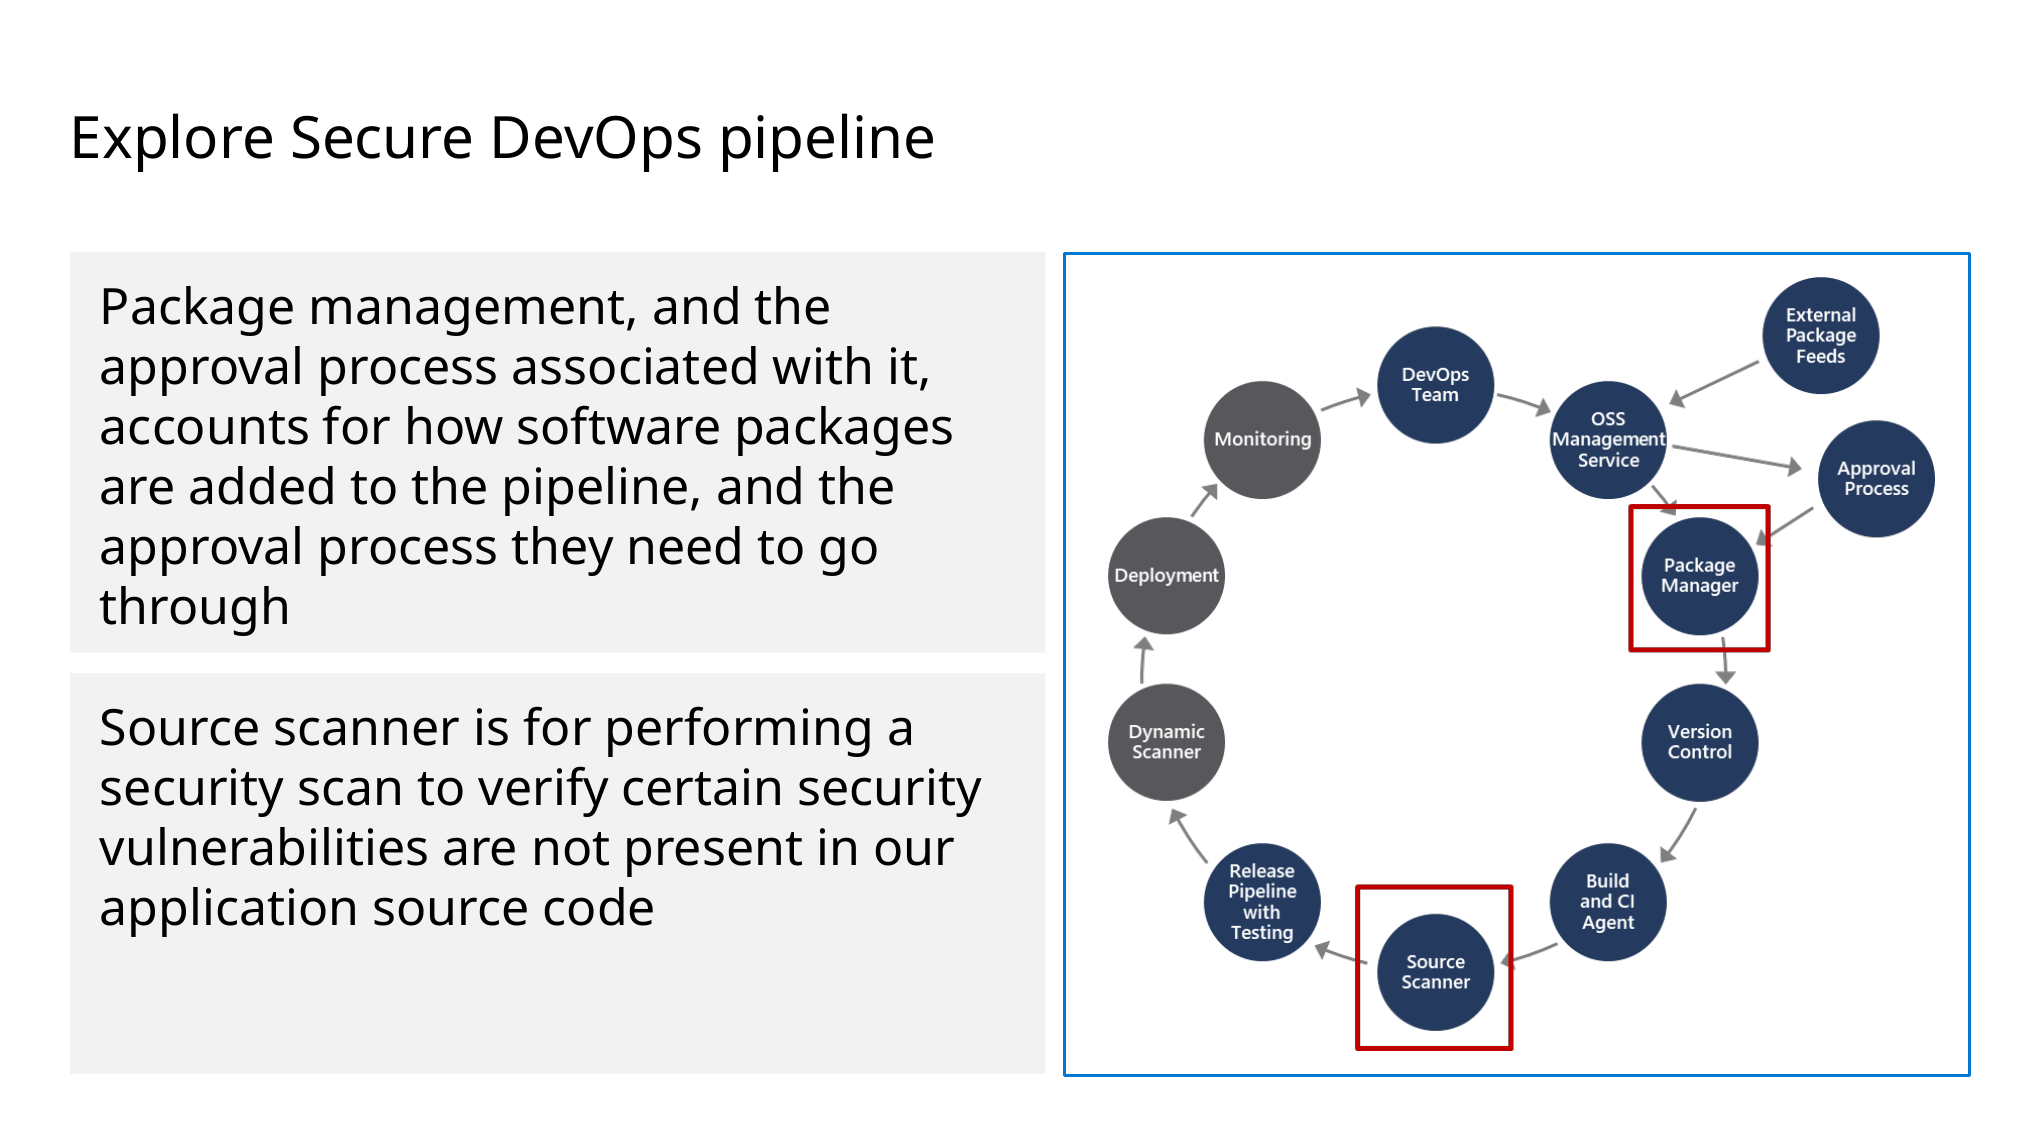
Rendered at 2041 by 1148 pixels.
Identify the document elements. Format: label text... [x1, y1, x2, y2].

text_box Package management, and the approval process associated with it, accounts for how software packages are added to the pipeline, and the approval process they need to go through [69, 251, 1046, 654]
text_box Source scanner is for performing a security scan to verify certain security vulnerabilities are not present in our application source code [69, 672, 1046, 1075]
title Explore Secure DevOps pipeline [70, 103, 1969, 172]
picture [1065, 254, 1969, 1075]
